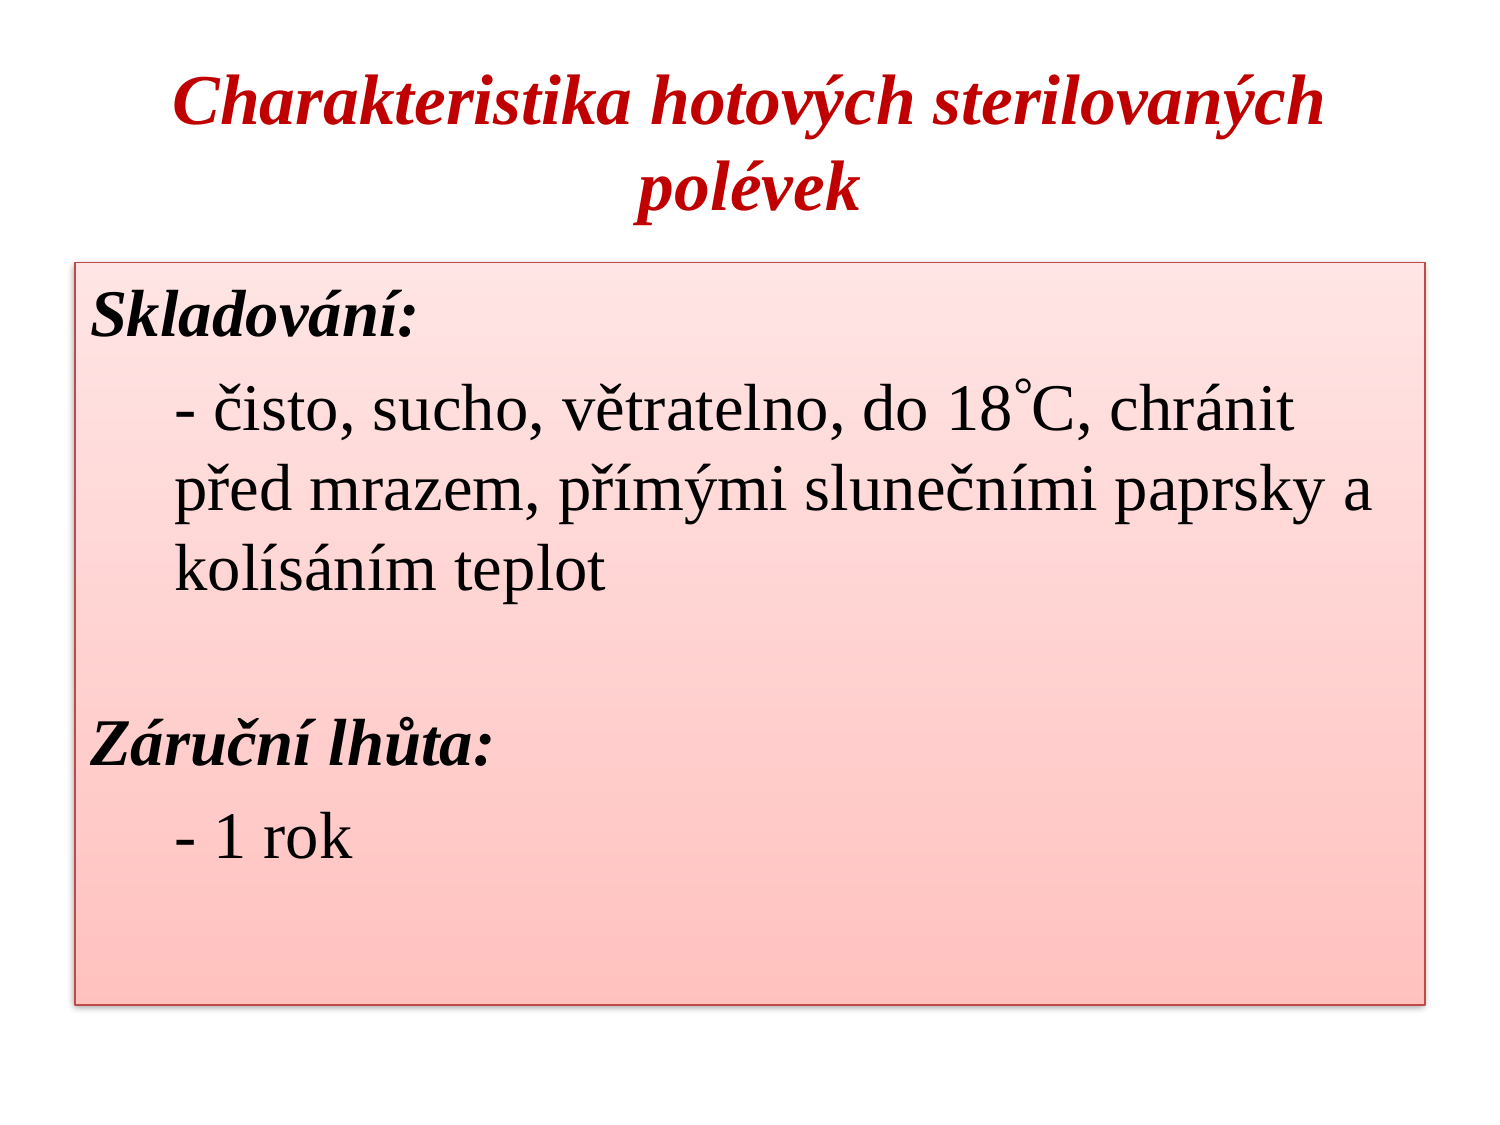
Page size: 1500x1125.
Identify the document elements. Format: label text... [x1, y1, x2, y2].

title Charakteristika hotových sterilovaných polévek [75, 45, 1425, 233]
list Skladování: - čisto, sucho, větratelno, do 18C, chránit před mrazem, přímými slunečními paprsky a kolísáním teplot Záruční lhůta: - 1 rok [74, 262, 1426, 1006]
